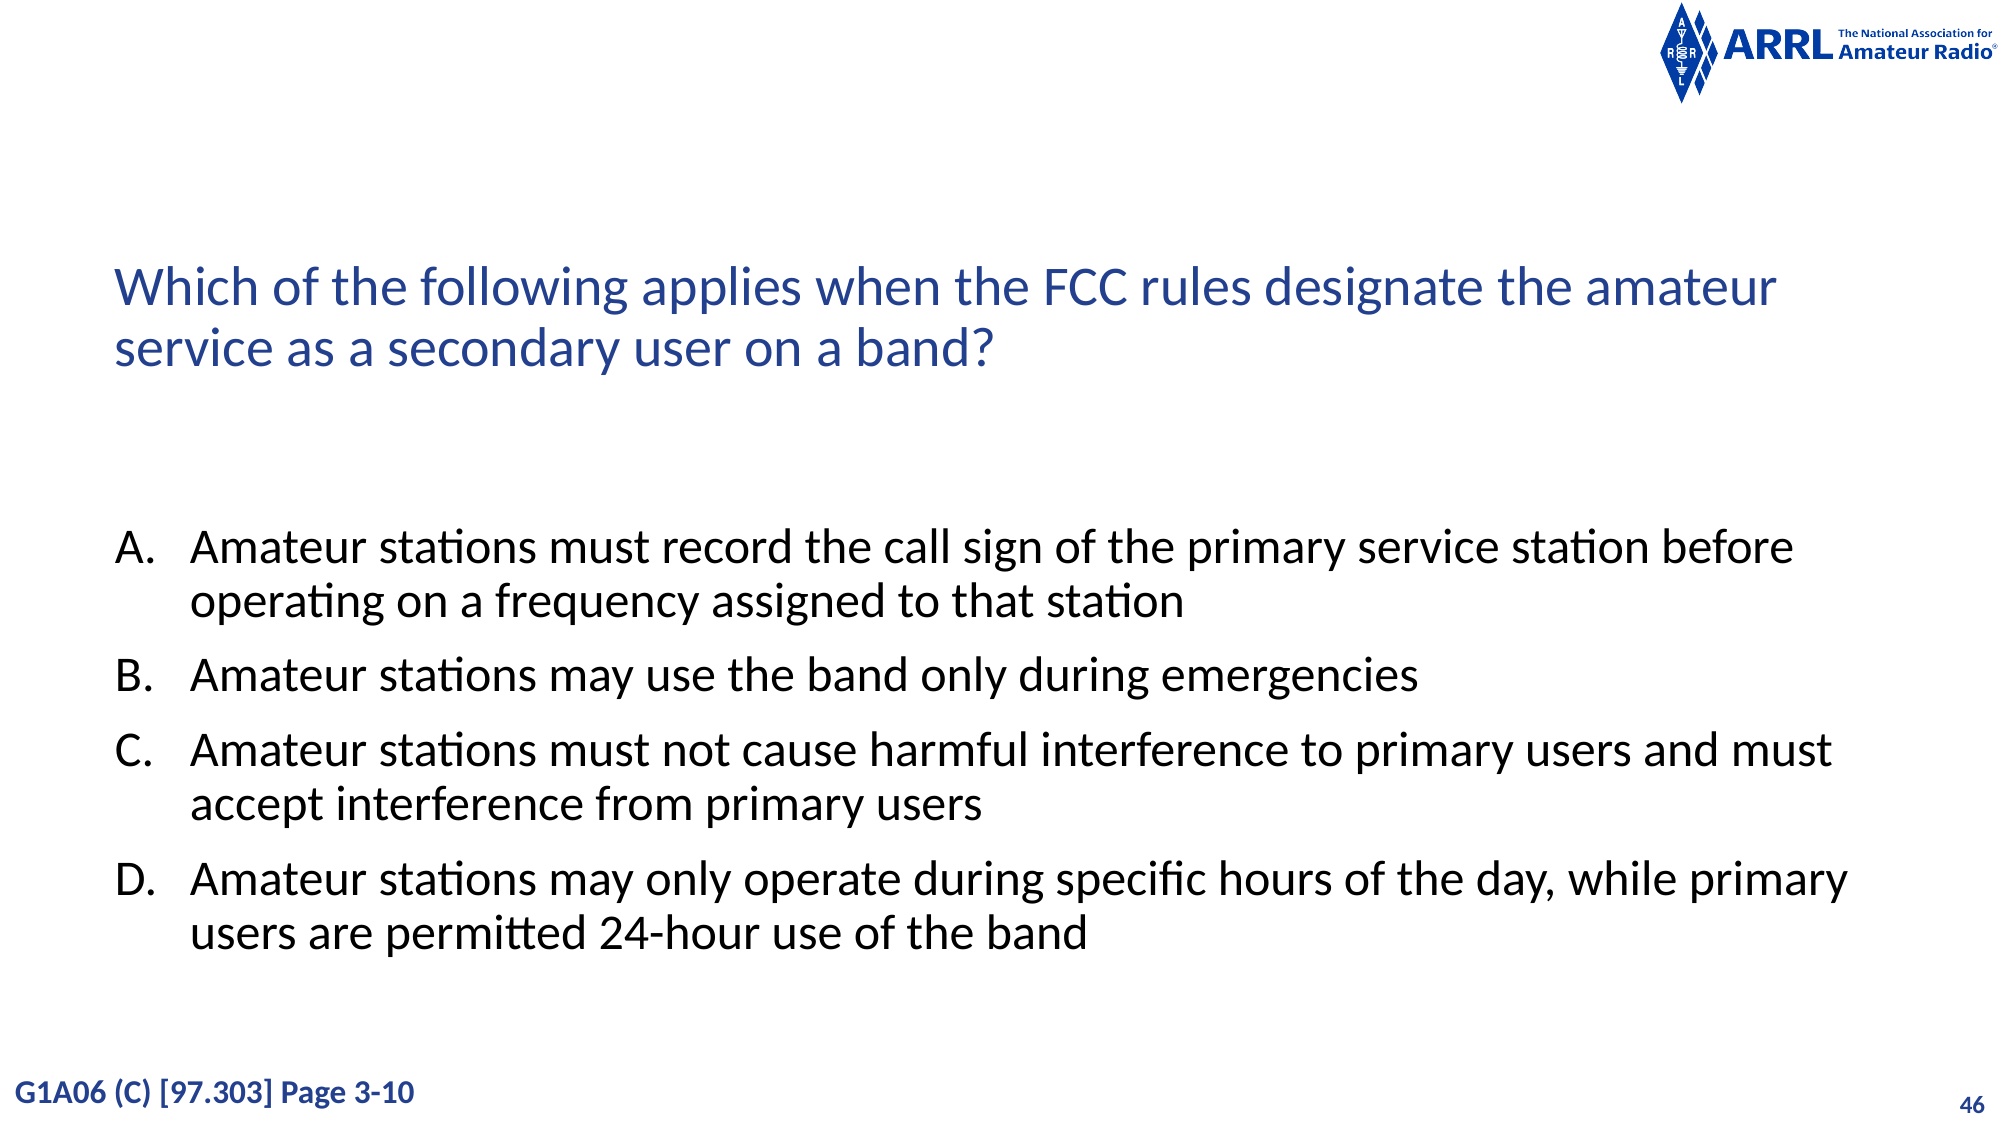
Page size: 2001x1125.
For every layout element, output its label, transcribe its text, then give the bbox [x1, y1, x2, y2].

text_box G1A06 (C) [97.303] Page 3-10 [0, 1062, 1313, 1118]
text_box 46 [1899, 1081, 2000, 1125]
list Amateur stations must record the call sign of the primary service station before operating on a frequency assigned to that station Amateur stations may use the band only during emergencies Amateur stations must not cause harmful interference to primary users and must accept interference from primary users Amateur stations may only operate during specific hours of the day, while primary users are permitted 24-hour use of the band [99, 512, 1900, 1005]
picture [1658, 0, 1999, 106]
title Which of the following applies when the FCC rules designate the amateur service as a secondary user on a band? [99, 249, 1900, 388]
